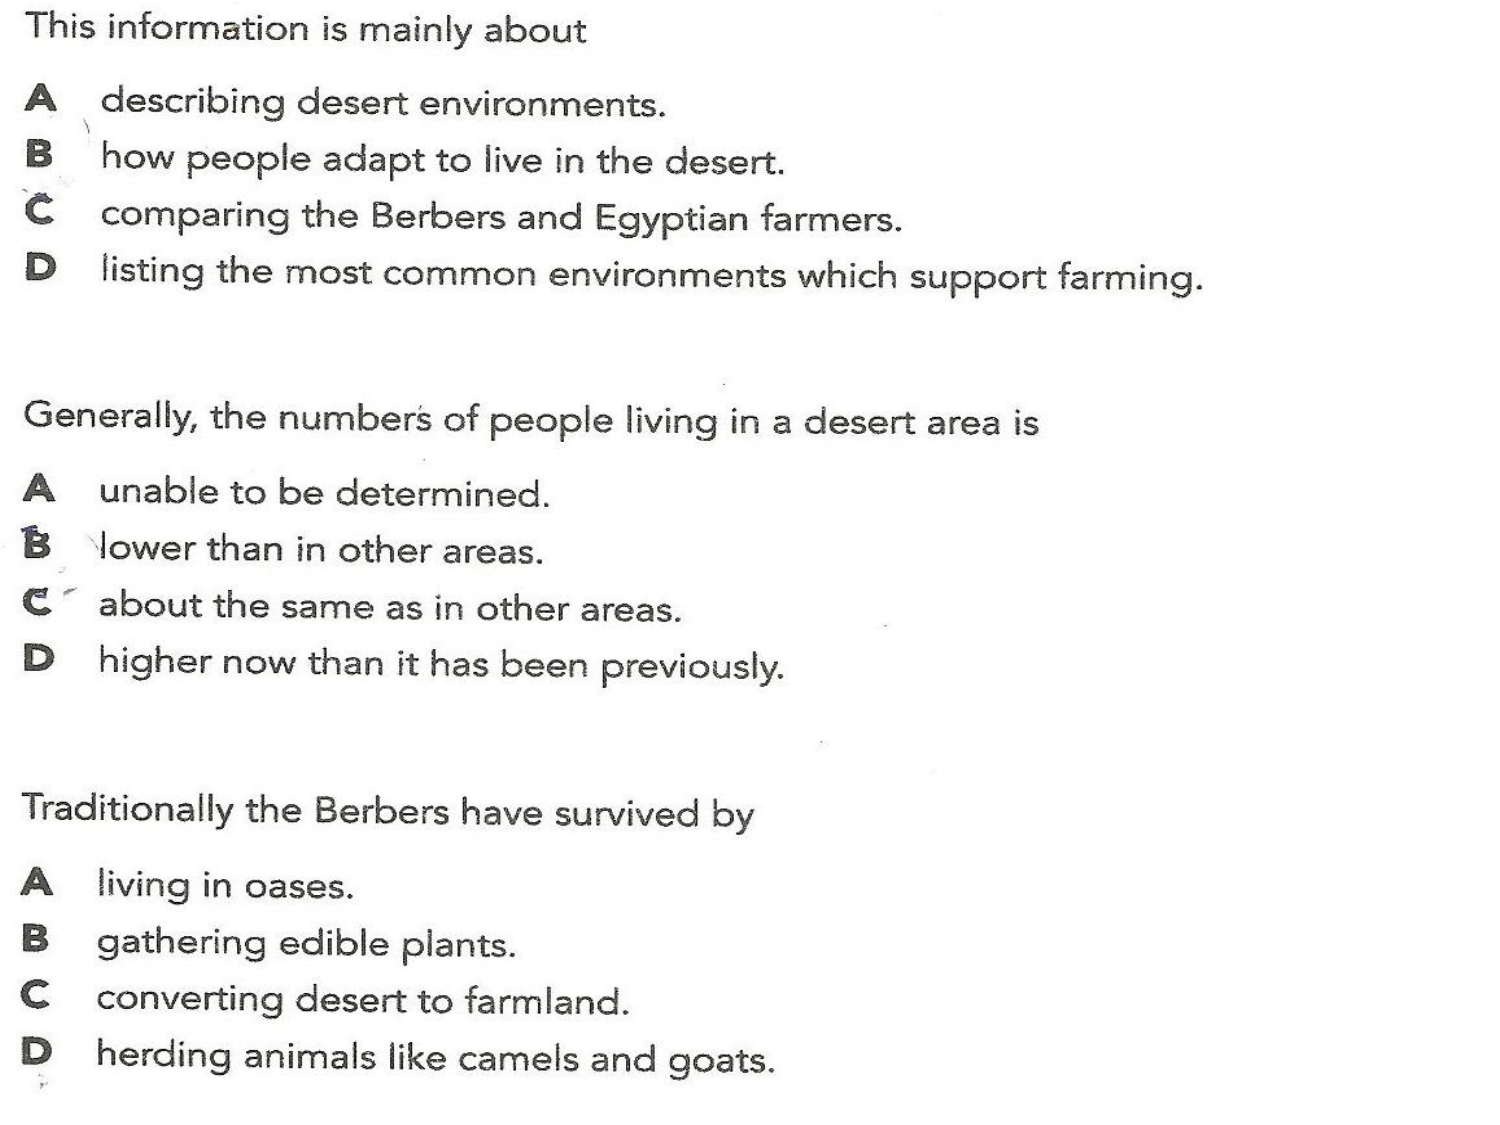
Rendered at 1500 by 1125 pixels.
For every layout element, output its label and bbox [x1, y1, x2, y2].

list [0, 0, 1426, 1099]
